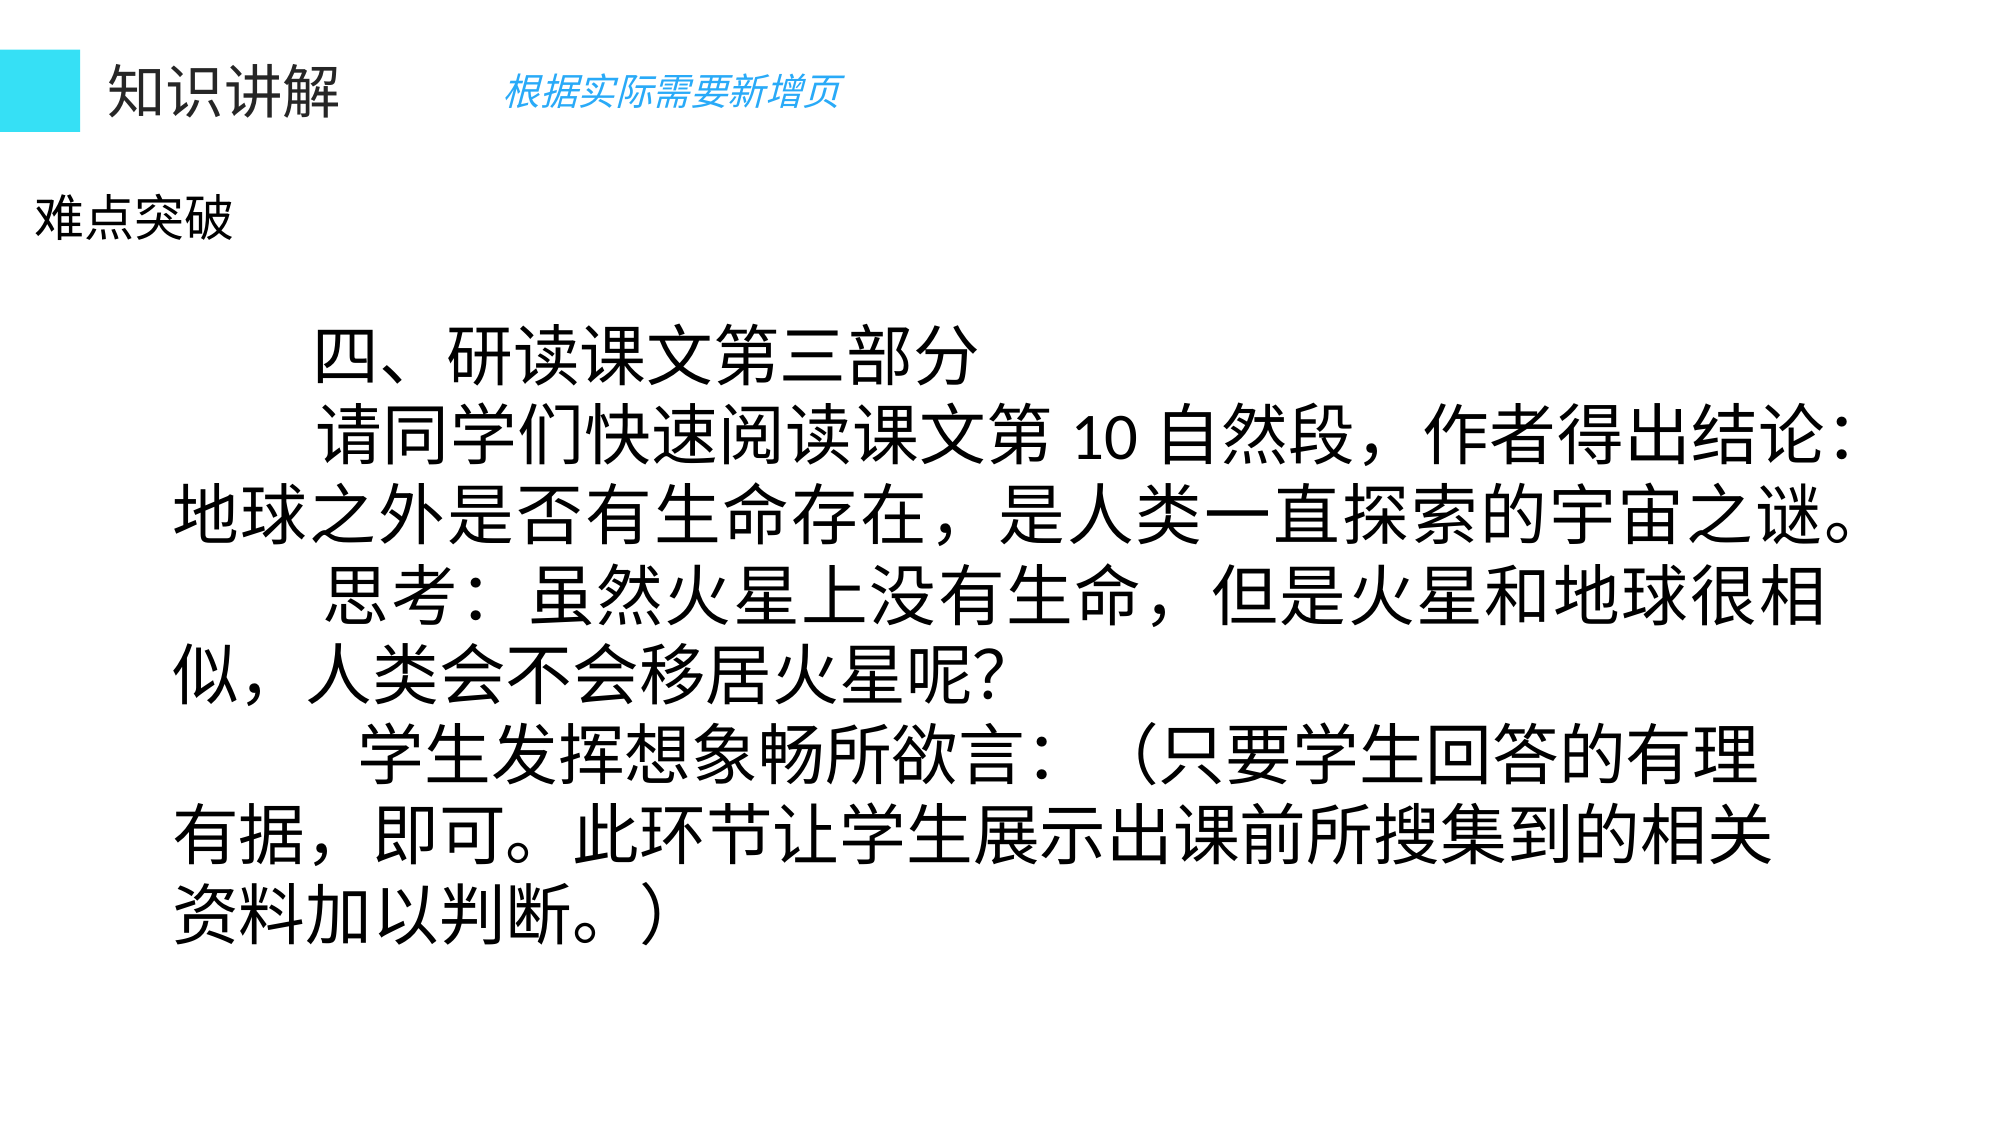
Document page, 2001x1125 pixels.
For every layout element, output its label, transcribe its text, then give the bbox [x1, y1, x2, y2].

text_box 根据实际需要新增页 [487, 60, 1303, 121]
text_box 活动与探究（温馨提示：规范操作、注意安全） [263, 0, 1528, 235]
text_box 难点突破 [19, 148, 295, 254]
text_box 知识讲解 [92, 47, 398, 133]
text_box [0, 49, 81, 133]
text_box 四、研读课文第三部分 请同学们快速阅读课文第10自然段，作者得出结论：地球之外是否有生命存在，是人类一直探索的宇宙之谜。 思考：虽然火星上没有生命，但是火星和地球很相似，人类会不会移居火星呢？ 学生发挥想象畅所欲言：（只要学生回答的有理有据，即可。此环节让学生展示出课前所搜集到的相关资料加以判断。） [157, 306, 1841, 961]
